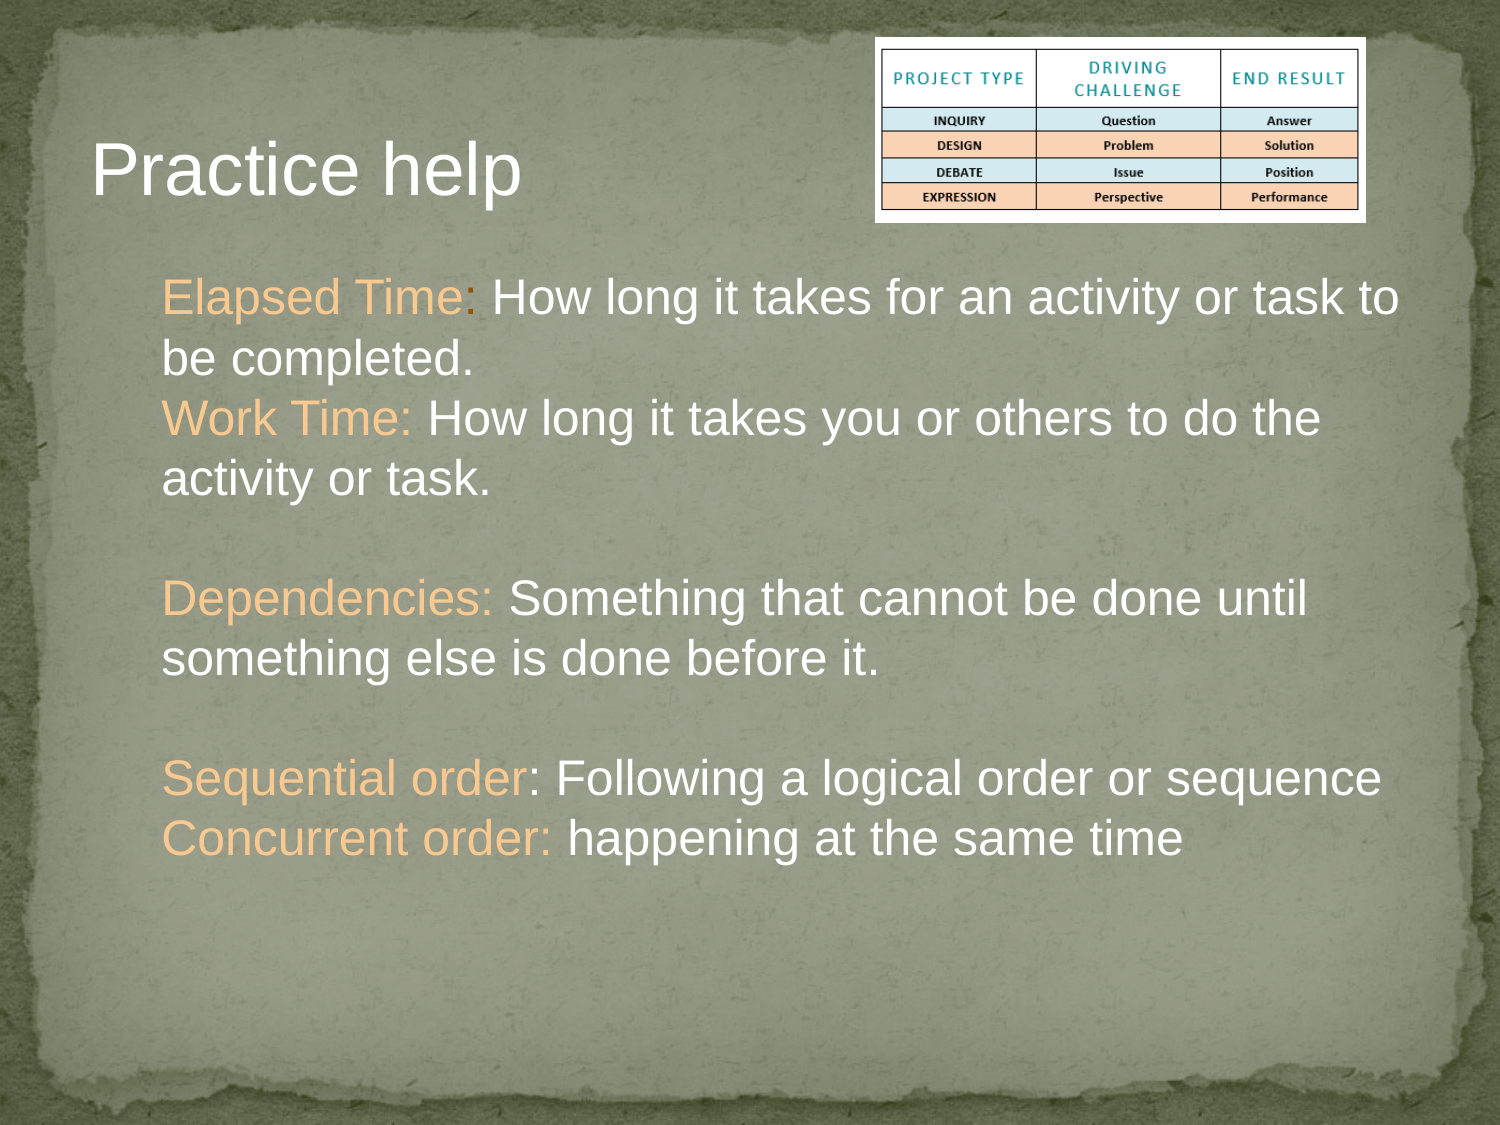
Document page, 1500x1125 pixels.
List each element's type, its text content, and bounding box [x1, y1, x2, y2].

picture [0, 0, 1500, 1125]
list Elapsed Time: How long it takes for an activity or task to be completed. Work Time: How long it takes you or others to do the activity or task. Dependencies: Something that cannot be done until something else is done before it. Sequential order: Following a logical order or sequence Concurrent order: happening at the same time [75, 249, 1425, 1000]
title Practice help [75, 24, 1425, 225]
